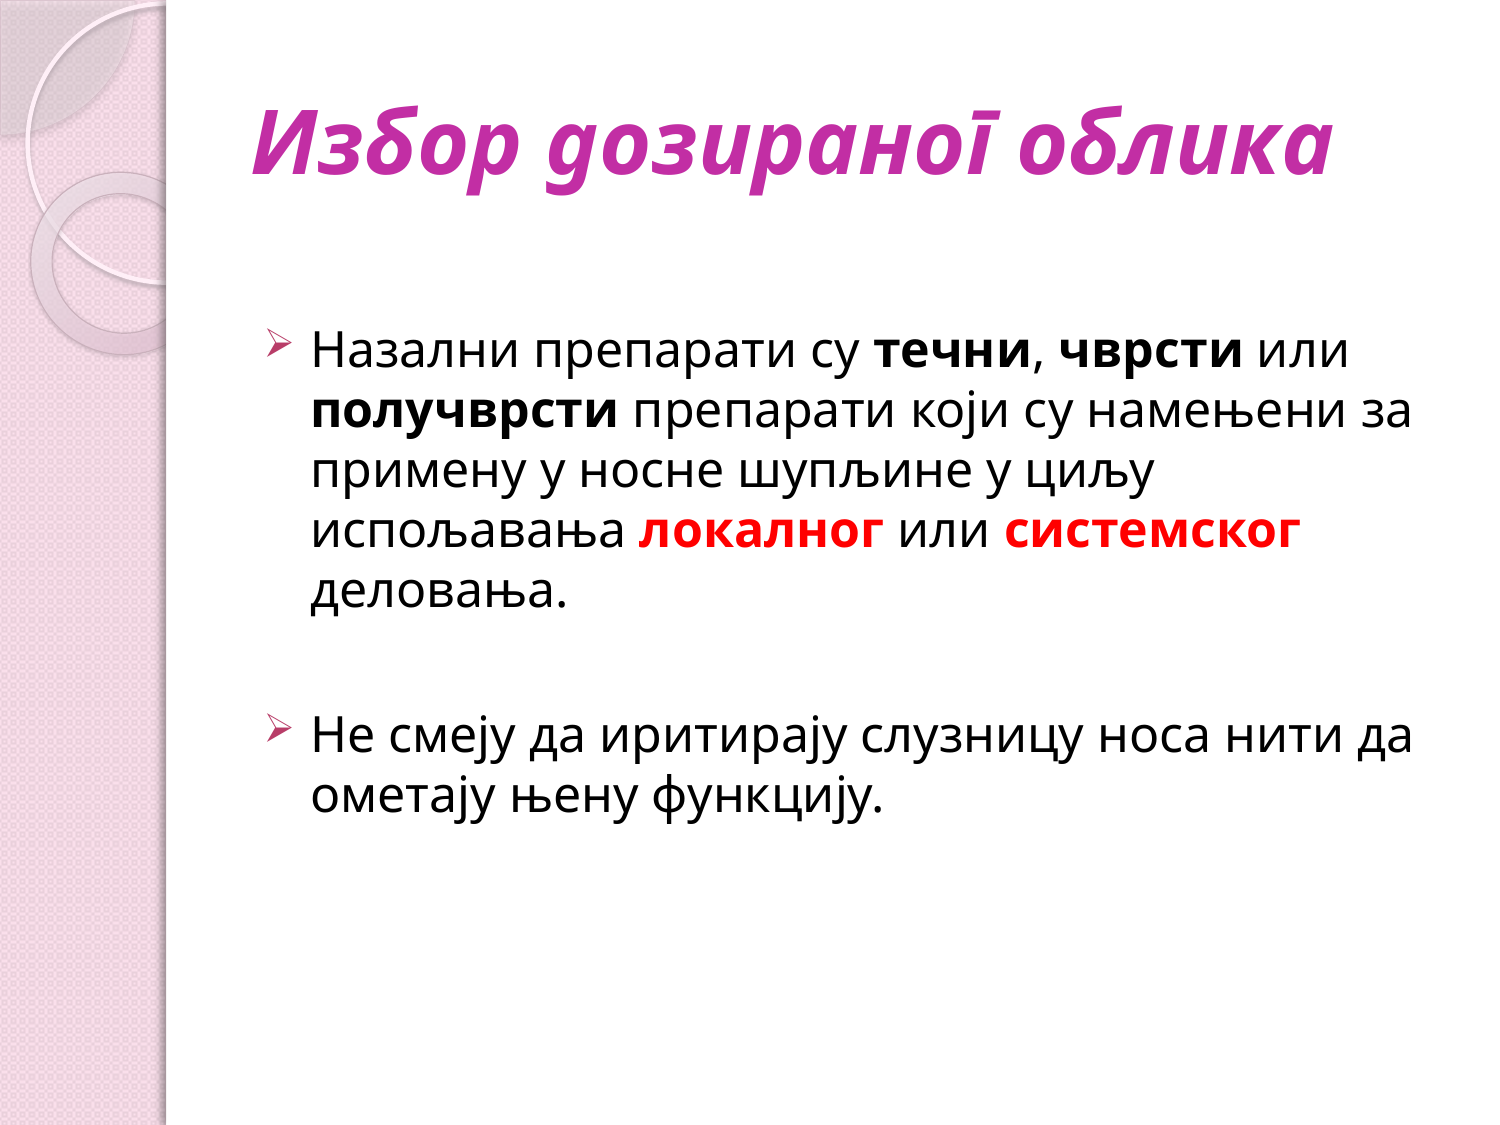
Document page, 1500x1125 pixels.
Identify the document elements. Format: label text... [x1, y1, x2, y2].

list Назални препарати су течни, чврсти или получврсти препарати који су намењени за примену у носне шупљине у циљу испољавања локалног или системског деловања. Не смеју да иритирају слузницу носа нити да ометају њену функцију. [235, 237, 1466, 1025]
title Избор дозираног облика [235, 45, 1466, 233]
